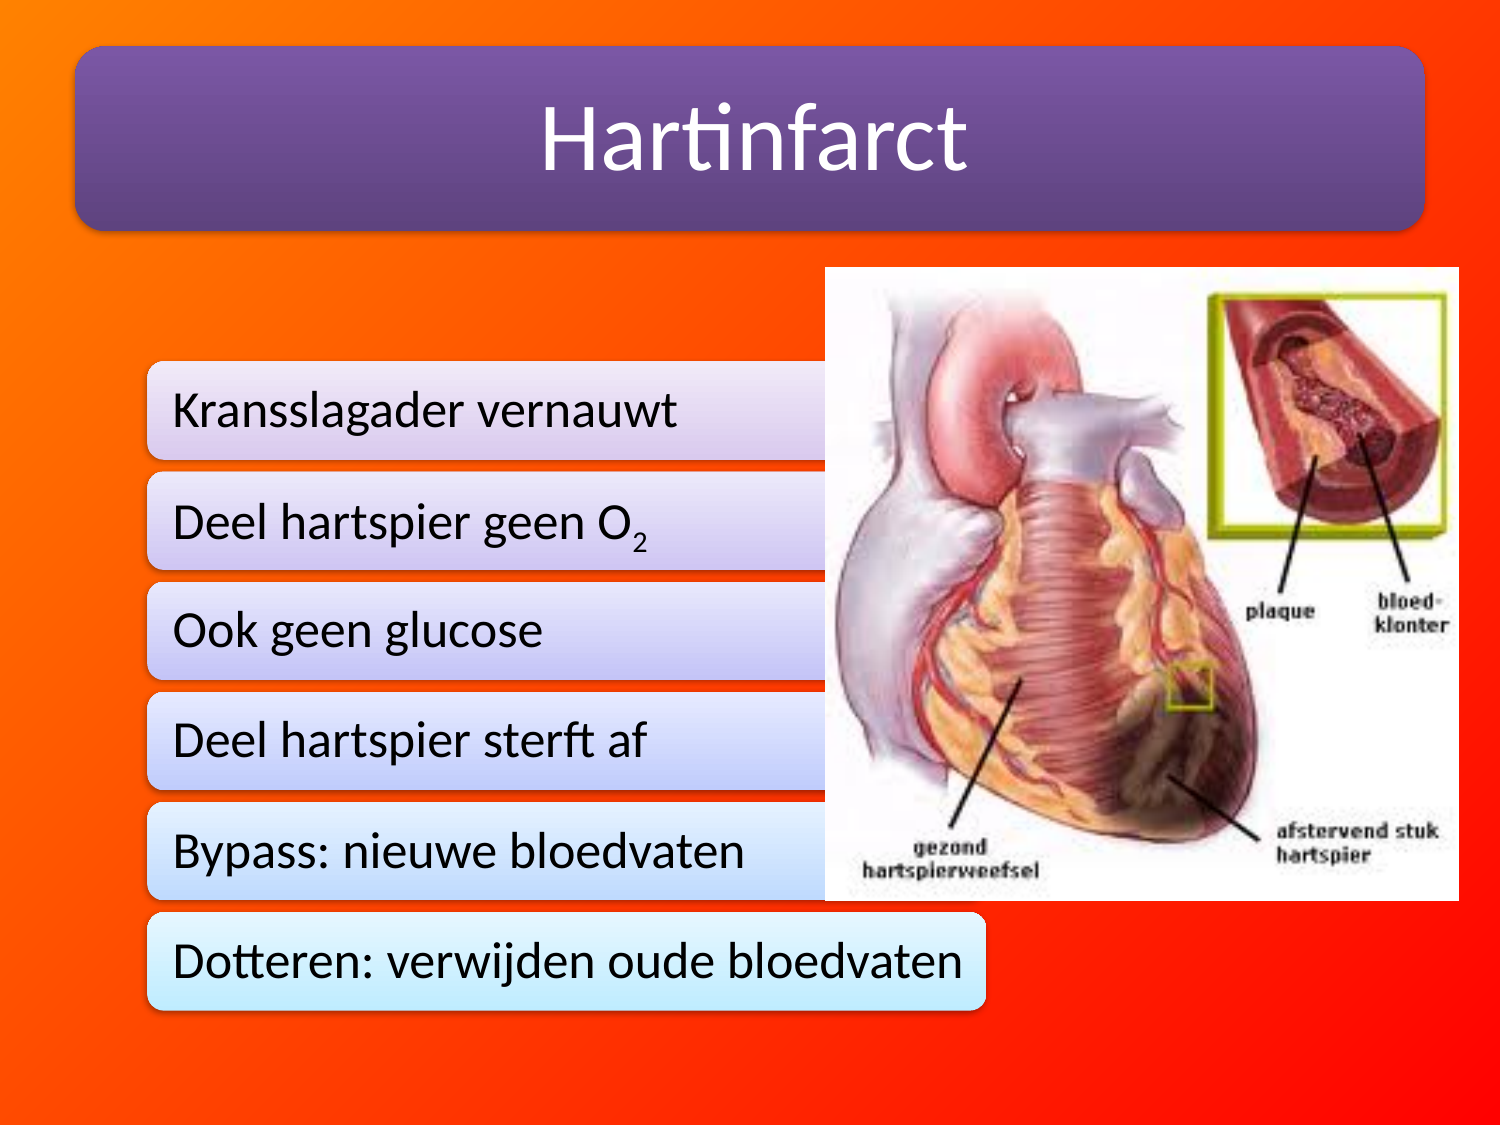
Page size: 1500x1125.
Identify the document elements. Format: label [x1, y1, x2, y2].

list [147, 281, 987, 1091]
text_box [74, 44, 1426, 233]
picture [825, 266, 1459, 901]
